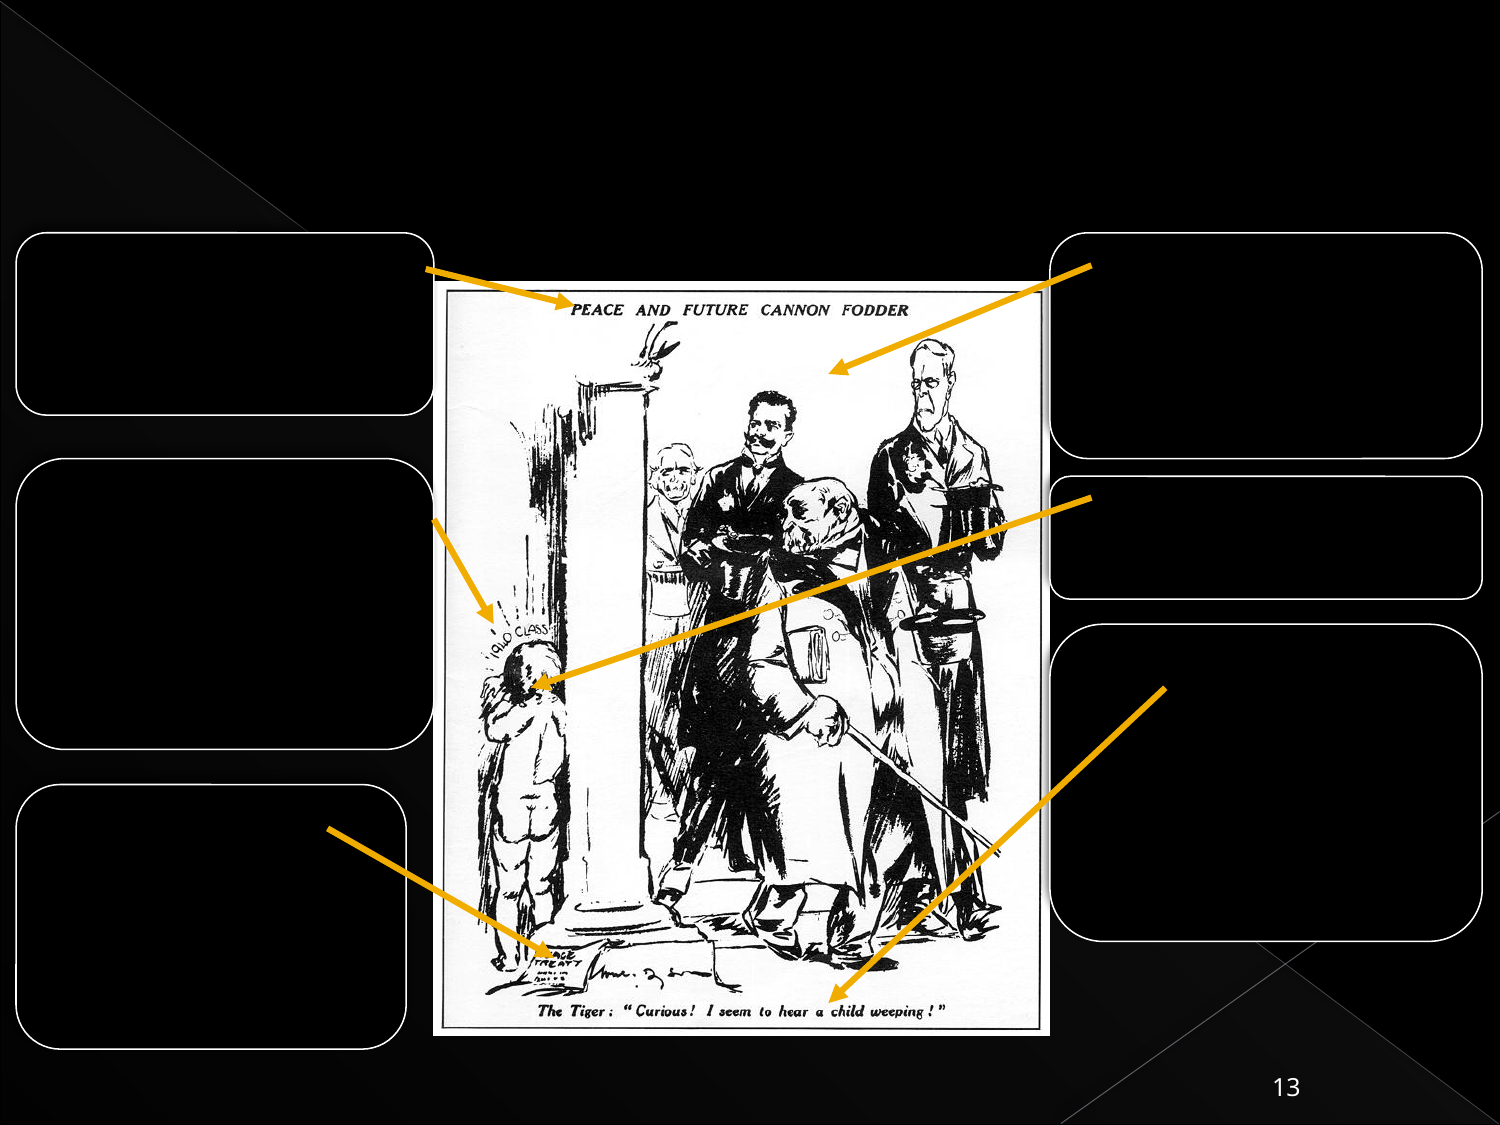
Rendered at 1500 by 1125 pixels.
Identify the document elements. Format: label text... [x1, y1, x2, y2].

text_box [1049, 232, 1483, 460]
text_box [15, 457, 424, 751]
text_box [15, 231, 435, 416]
text_box [15, 783, 407, 1050]
text_box [1054, 623, 1483, 943]
slide_number 13 [1245, 1063, 1328, 1113]
picture [433, 281, 1051, 1037]
text_box [1054, 475, 1483, 600]
